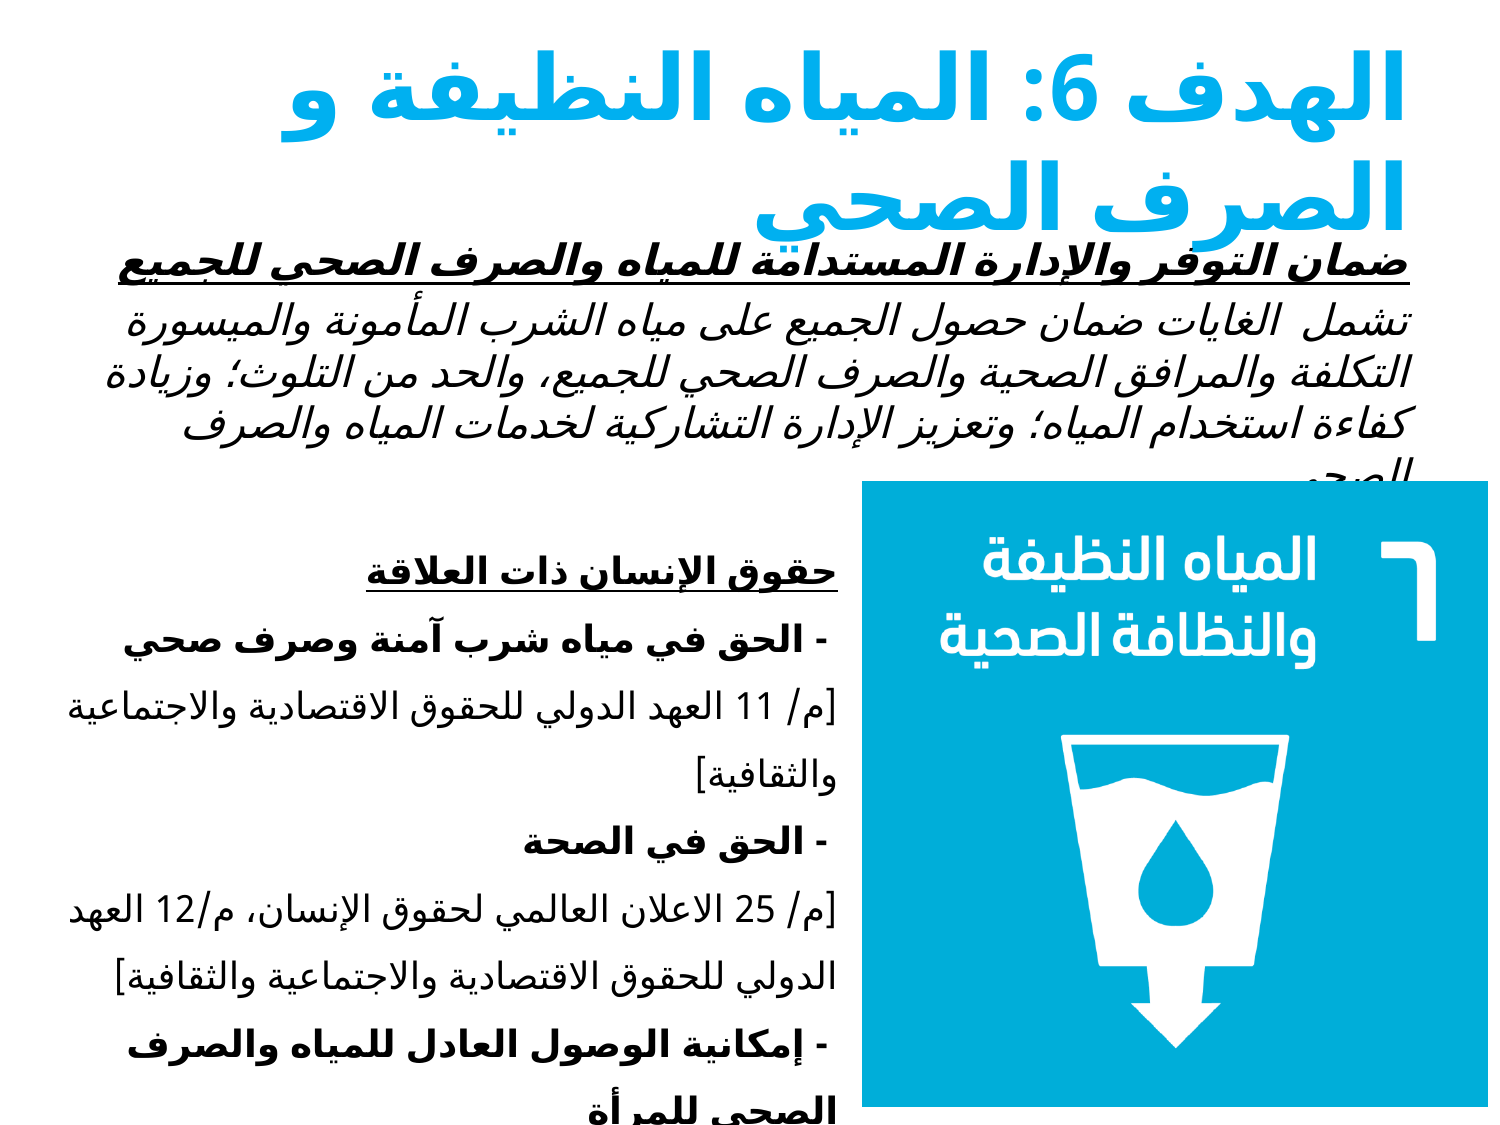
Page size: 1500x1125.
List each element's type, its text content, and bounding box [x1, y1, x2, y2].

list ضمان التوفر والإدارة المستدامة للمياه والصرف الصحي للجميع تشمل الغايات ضمان حصول الجميع على مياه الشرب المأمونة والميسورة التكلفة والمرافق الصحية والصرف الصحي للجميع، والحد من التلوث؛ وزيادة كفاءة استخدام المياه؛ وتعزيز الإدارة التشاركية لخدمات المياه والصرف الصحي. [75, 224, 1425, 513]
picture [1113, 625, 1172, 655]
picture [1180, 612, 1269, 655]
picture [941, 612, 1084, 655]
title الهدف 6: المياه النظيفة و الصرف الصحي [75, 45, 1425, 224]
picture [1291, 628, 1315, 669]
picture [1382, 542, 1435, 640]
picture [1277, 612, 1284, 655]
picture [1062, 735, 1289, 1047]
picture [1308, 536, 1314, 580]
picture [1185, 552, 1210, 580]
picture [984, 536, 1148, 580]
picture [1218, 536, 1300, 580]
picture [1157, 536, 1163, 580]
picture [1092, 612, 1098, 655]
picture [975, 662, 988, 668]
text_box حقوق الإنسان ذات العلاقة - الحق في مياه شرب آمنة وصرف صحي [م/ 11 العهد الدولي للحقوق الاقتصادية والاجتماعية والثقافية] - الحق في الصحة [م/ 25 الاعلان العالمي لحقوق الإنسان، م/12 العهد الدولي للحقوق الاقتصادية والاجتماعية والثقافية] - إمكانية الوصول العادل للمياه والصرف الصحي للمرأة [م/14 (2) (ح) اتفاقية القضاء على التمييز ضد المرأة] [21, 517, 853, 1125]
picture [1119, 613, 1133, 620]
